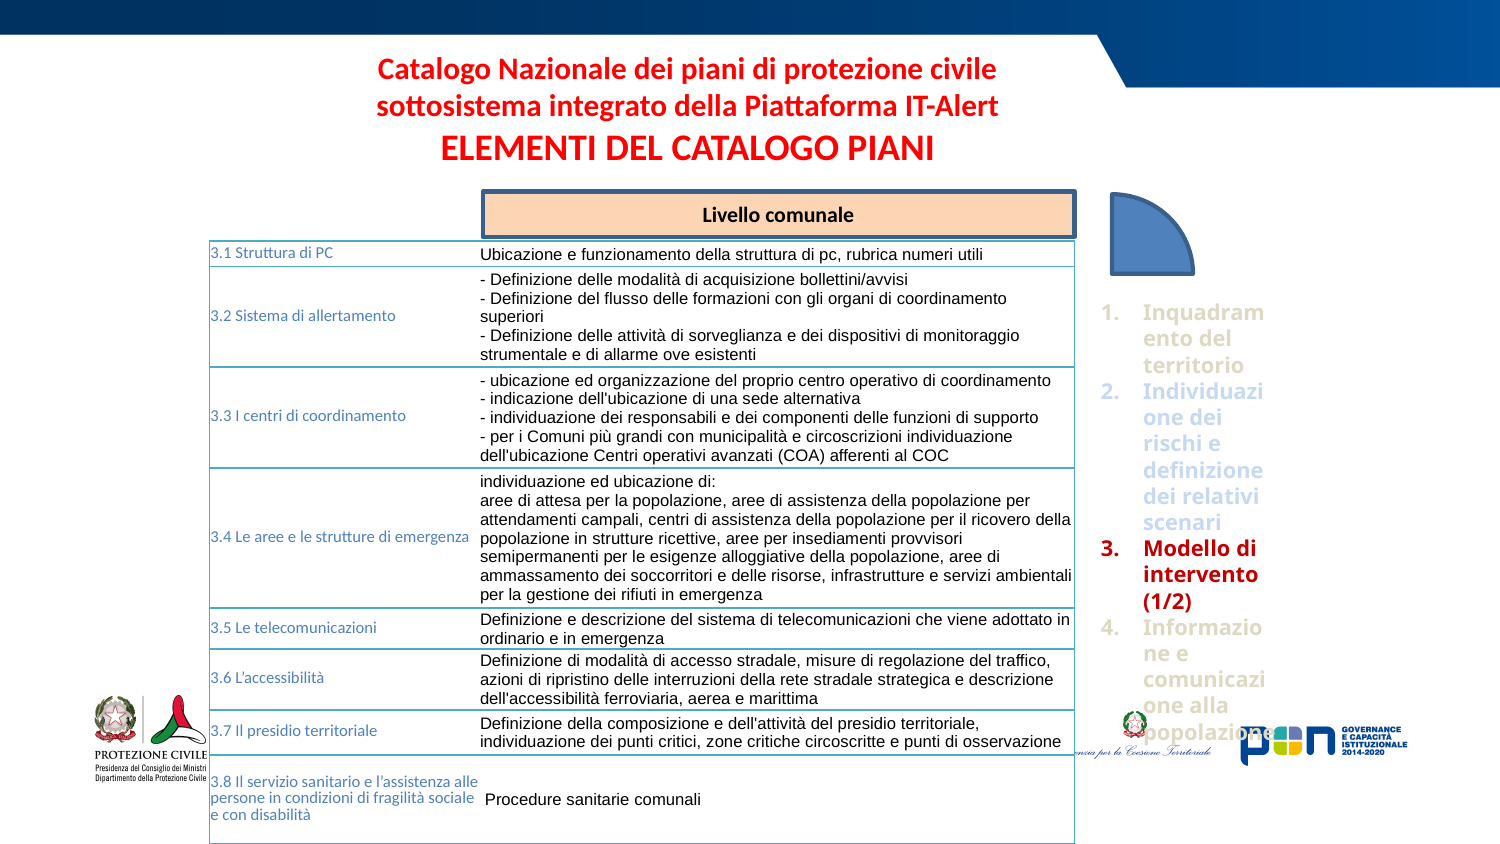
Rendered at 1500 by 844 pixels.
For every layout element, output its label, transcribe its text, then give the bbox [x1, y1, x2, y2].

text_box Inquadramento del territorio Individuazione dei rischi e definizione dei relativi scenari Modello di intervento (1/2) Informazione e comunicazione alla popolazione [1086, 291, 1291, 752]
table_cell Definizione e descrizione del sistema di telecomunicazioni che viene adottato in ordinario e in emergenza [479, 609, 1074, 648]
table_cell 3.3 I centri di coordinamento [210, 368, 479, 467]
text_box Catalogo Nazionale dei piani di protezione civile sottosistema integrato della Piattaforma IT-Alert ELEMENTI DEL CATALOGO PIANI [342, 40, 1034, 176]
text_box Livello comunale [481, 189, 1077, 239]
table_cell 3.4 Le aree e le strutture di emergenza [210, 469, 479, 607]
table_cell 3.2 Sistema di allertamento [210, 267, 479, 366]
text_box [1109, 192, 1196, 276]
table_cell Definizione di modalità di accesso stradale, misure di regolazione del traffico, azioni di ripristino delle interruzioni della rete stradale strategica e descrizione dell'accessibilità ferroviaria, aerea e marittima [479, 650, 1074, 709]
table_cell individuazione ed ubicazione di: aree di attesa per la popolazione, aree di assistenza della popolazione per attendamenti campali, centri di assistenza della popolazione per il ricovero della popolazione in strutture ricettive, aree per insediamenti provvisori semipermanenti per le esigenze alloggiative della popolazione, aree di ammassamento dei soccorritori e delle risorse, infrastrutture e servizi ambientali per la gestione dei rifiuti in emergenza [479, 469, 1074, 607]
table_cell 3.7 Il presidio territoriale [210, 711, 479, 754]
picture [0, 0, 1500, 844]
table_cell Procedure sanitarie comunali [479, 756, 1074, 843]
table_header Ubicazione e funzionamento della struttura di pc, rubrica numeri utili [479, 242, 1074, 266]
table_cell Definizione della composizione e dell'attività del presidio territoriale, individuazione dei punti critici, zone critiche circoscritte e punti di osservazione [479, 711, 1074, 754]
table_header 3.1 Struttura di PC [210, 242, 479, 266]
table_cell - Definizione delle modalità di acquisizione bollettini/avvisi - Definizione del flusso delle formazioni con gli organi di coordinamento superiori - Definizione delle attività di sorveglianza e dei dispositivi di monitoraggio strumentale e di allarme ove esistenti [479, 267, 1074, 366]
table_cell - ubicazione ed organizzazione del proprio centro operativo di coordinamento - indicazione dell'ubicazione di una sede alternativa - individuazione dei responsabili e dei componenti delle funzioni di supporto - per i Comuni più grandi con municipalità e circoscrizioni individuazione dell'ubicazione Centri operativi avanzati (COA) afferenti al COC [479, 368, 1074, 467]
table_cell 3.5 Le telecomunicazioni [210, 609, 479, 648]
table_cell 3.6 L’accessibilità [210, 650, 479, 709]
table_cell 3.8 Il servizio sanitario e l’assistenza alle persone in condizioni di fragilità sociale e con disabilità [210, 756, 479, 843]
